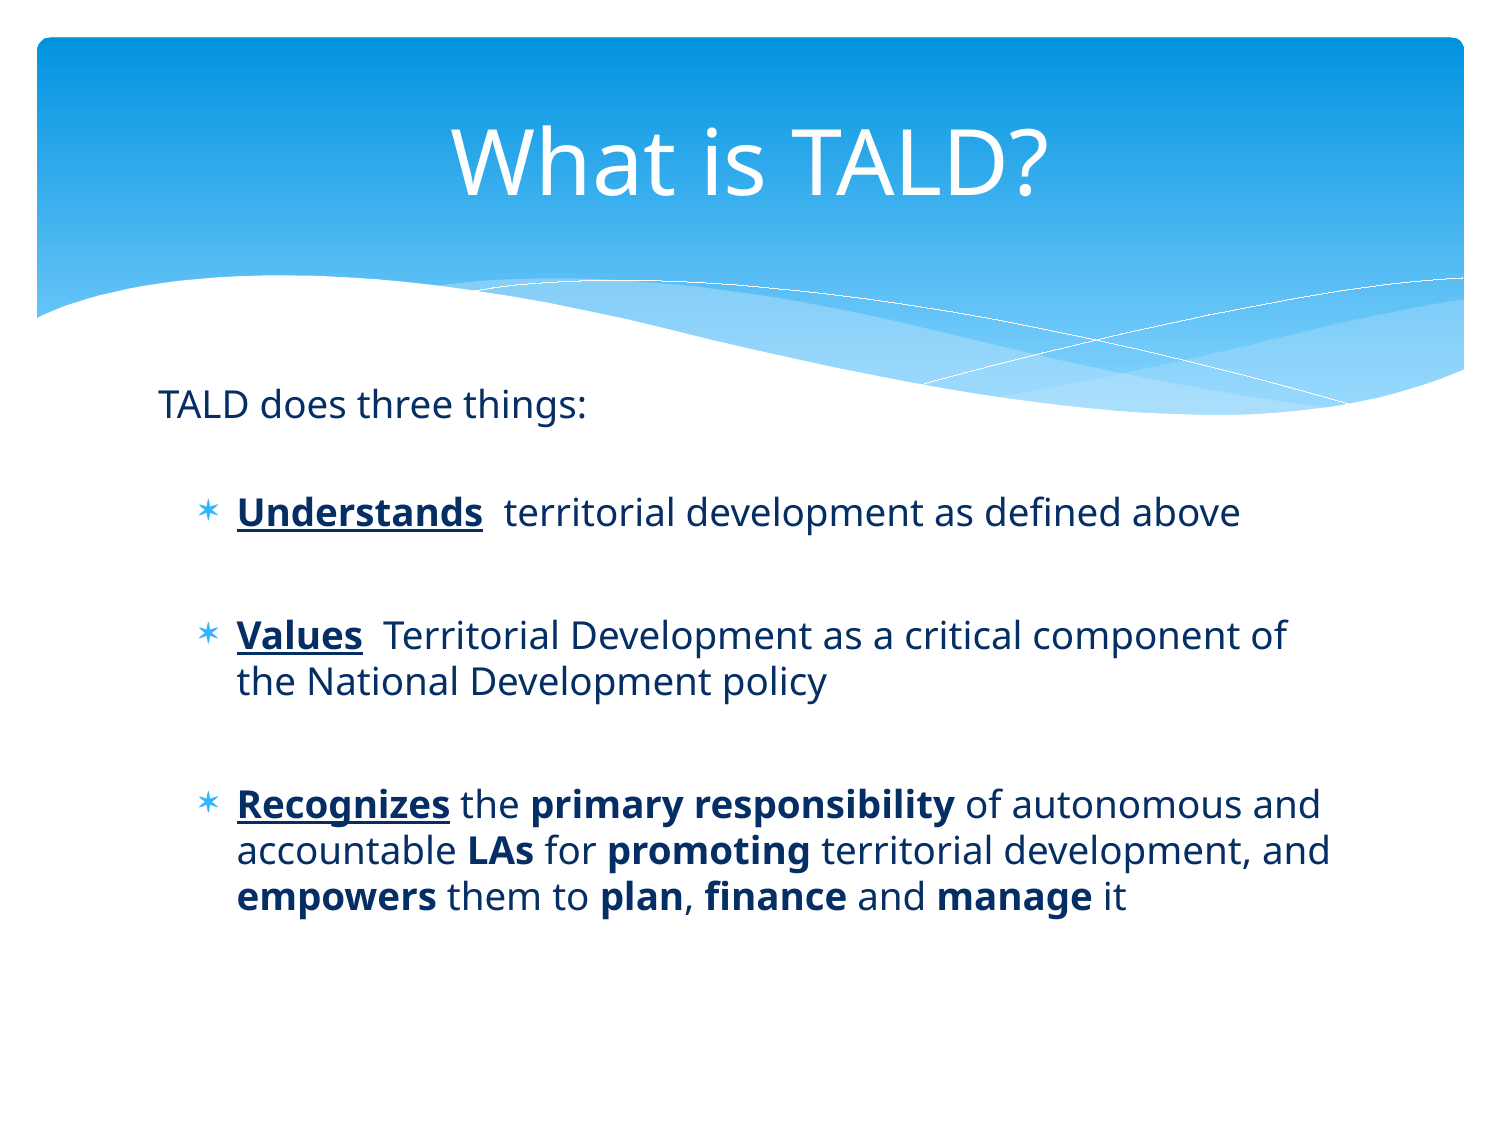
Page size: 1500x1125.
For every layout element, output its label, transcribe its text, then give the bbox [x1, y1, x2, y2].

title What is TALD? [75, 55, 1425, 261]
list TALD does three things: Understands territorial development as defined above Values Territorial Development as a critical component of the National Development policy Recognizes the primary responsibility of autonomous and accountable LAs for promoting territorial development, and empowers them to plan, finance and manage it [143, 372, 1359, 939]
